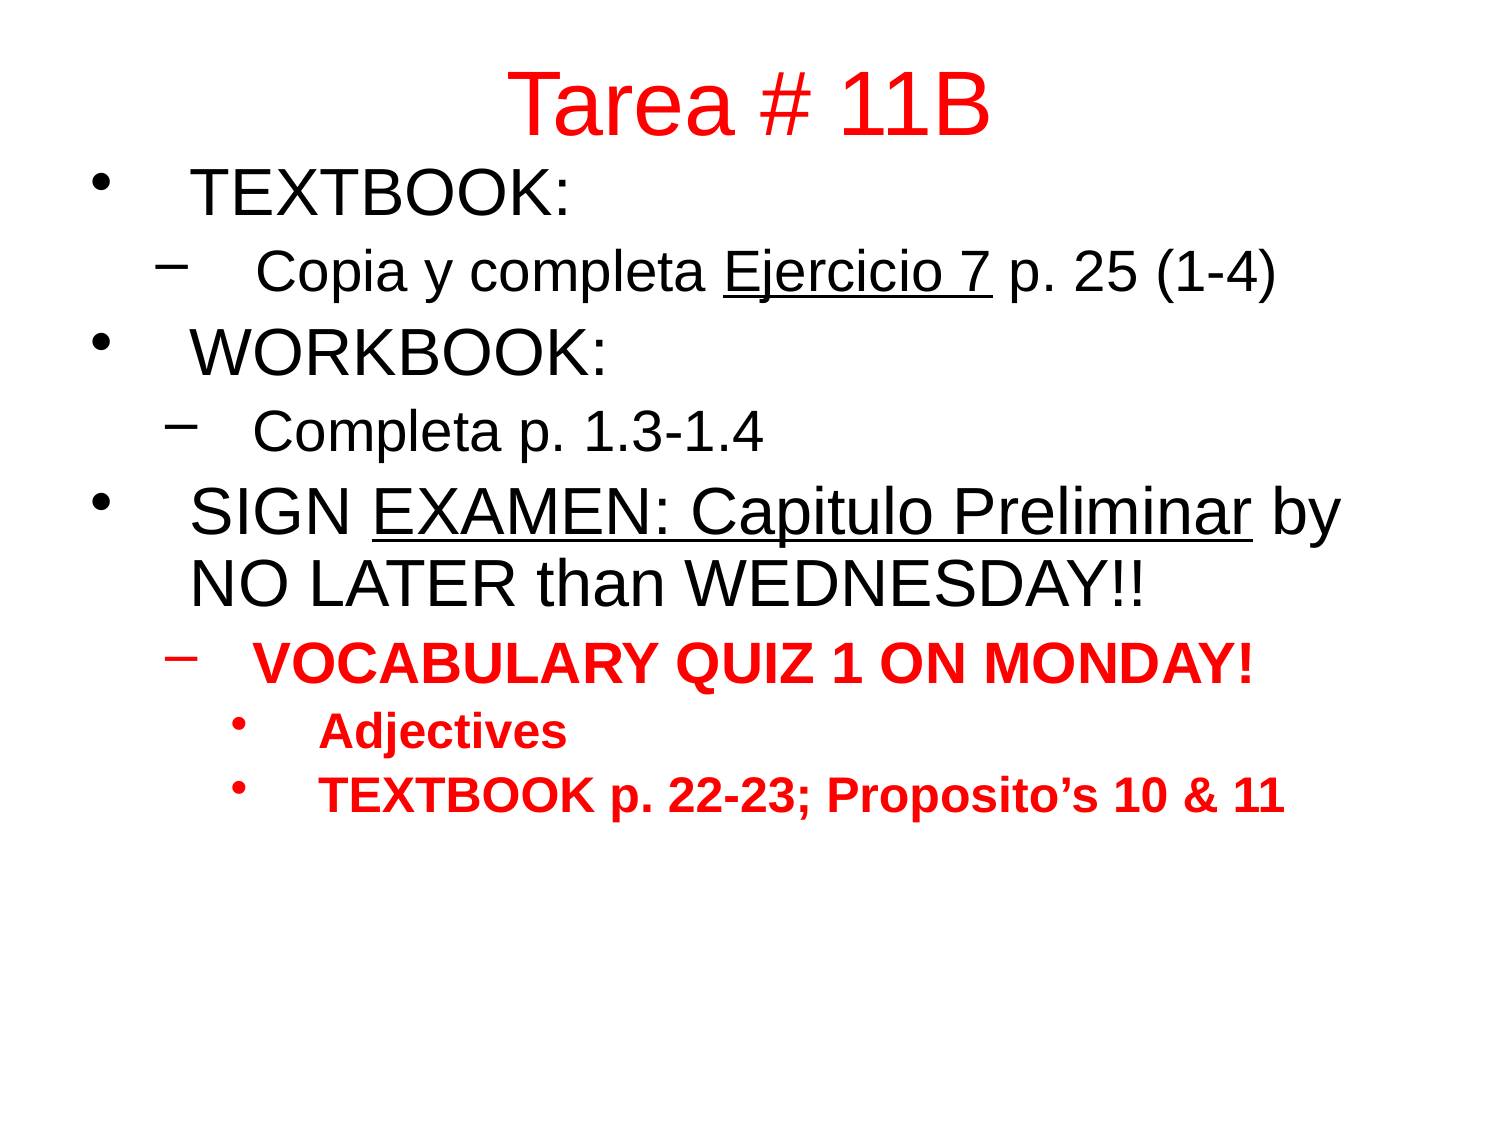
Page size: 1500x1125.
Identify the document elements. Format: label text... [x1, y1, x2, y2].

list TEXTBOOK: Copia y completa Ejercicio 7 p. 25 (1-4) WORKBOOK: Completa p. 1.3-1.4 SIGN EXAMEN: Capitulo Preliminar by NO LATER than WEDNESDAY!! VOCABULARY QUIZ 1 ON MONDAY! Adjectives TEXTBOOK p. 22-23; Proposito’s 10 & 11 [75, 193, 1425, 1088]
text_box Tarea # 11B [74, 5, 1425, 193]
